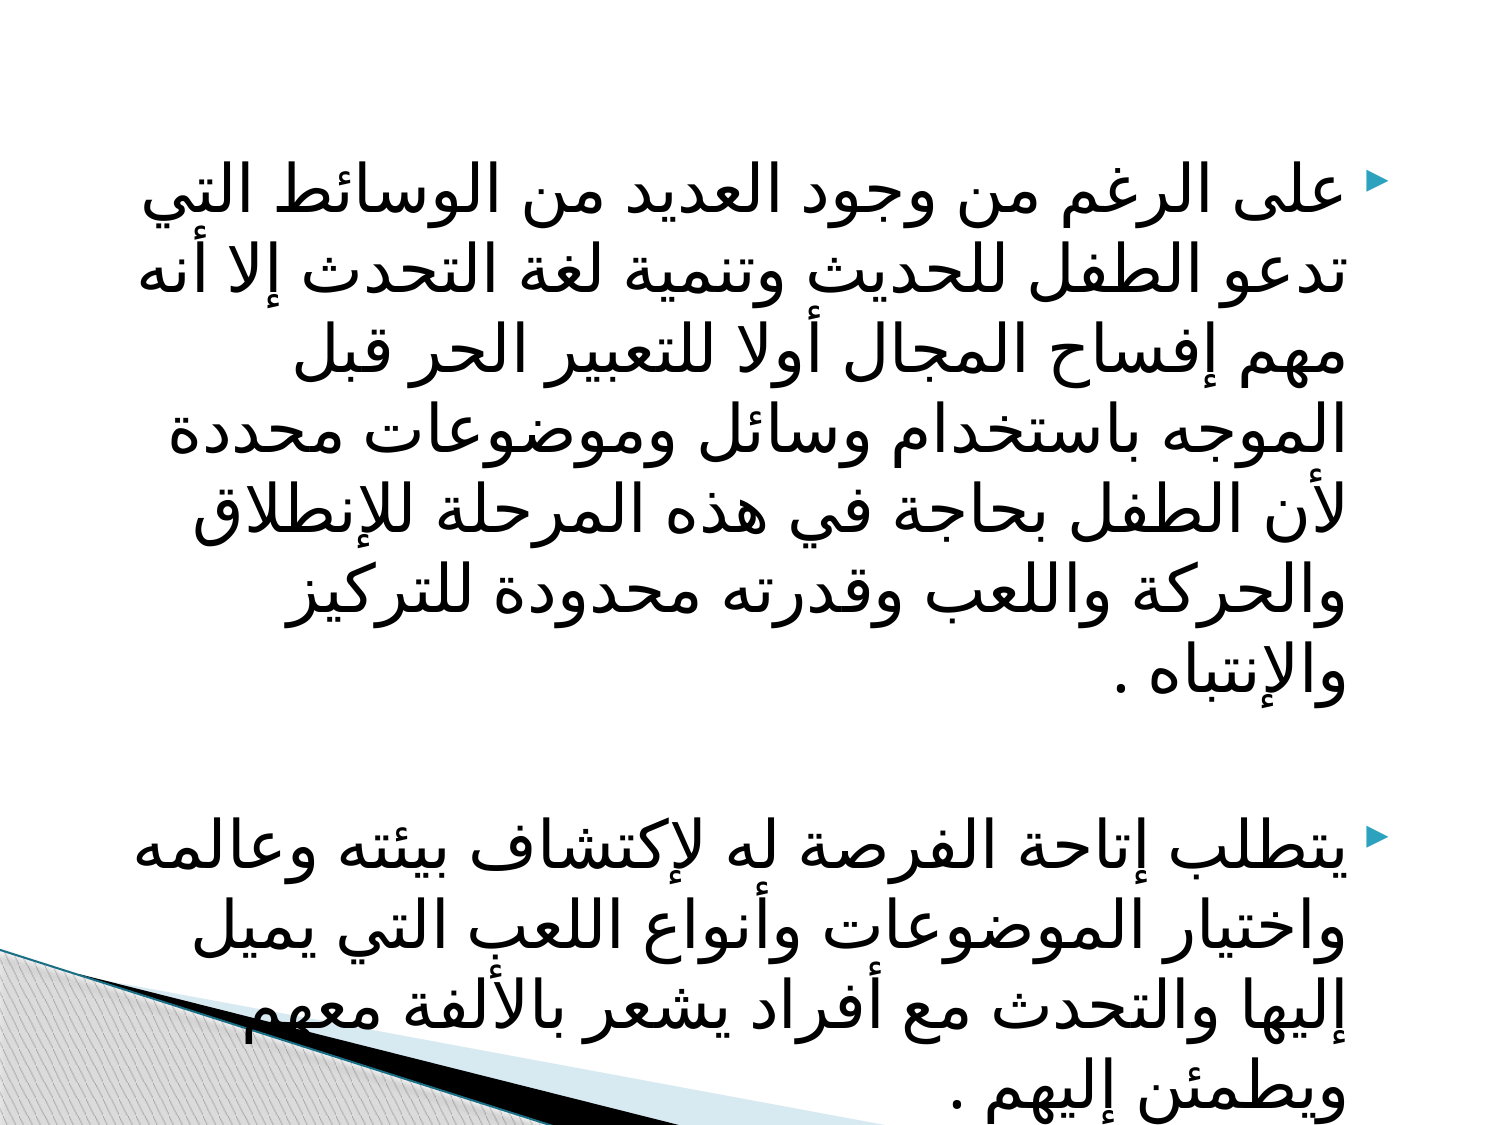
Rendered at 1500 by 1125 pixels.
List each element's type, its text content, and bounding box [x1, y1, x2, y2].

list على الرغم من وجود العديد من الوسائط التي تدعو الطفل للحديث وتنمية لغة التحدث إلا أنه مهم إفساح المجال أولا للتعبير الحر قبل الموجه باستخدام وسائل وموضوعات محددة لأن الطفل بحاجة في هذه المرحلة للإنطلاق والحركة واللعب وقدرته محدودة للتركيز والإنتباه . يتطلب إتاحة الفرصة له لإكتشاف بيئته وعالمه واختيار الموضوعات وأنواع اللعب التي يميل إليها والتحدث مع أفراد يشعر بالألفة معهم ويطمئن إليهم . [75, 62, 1425, 986]
